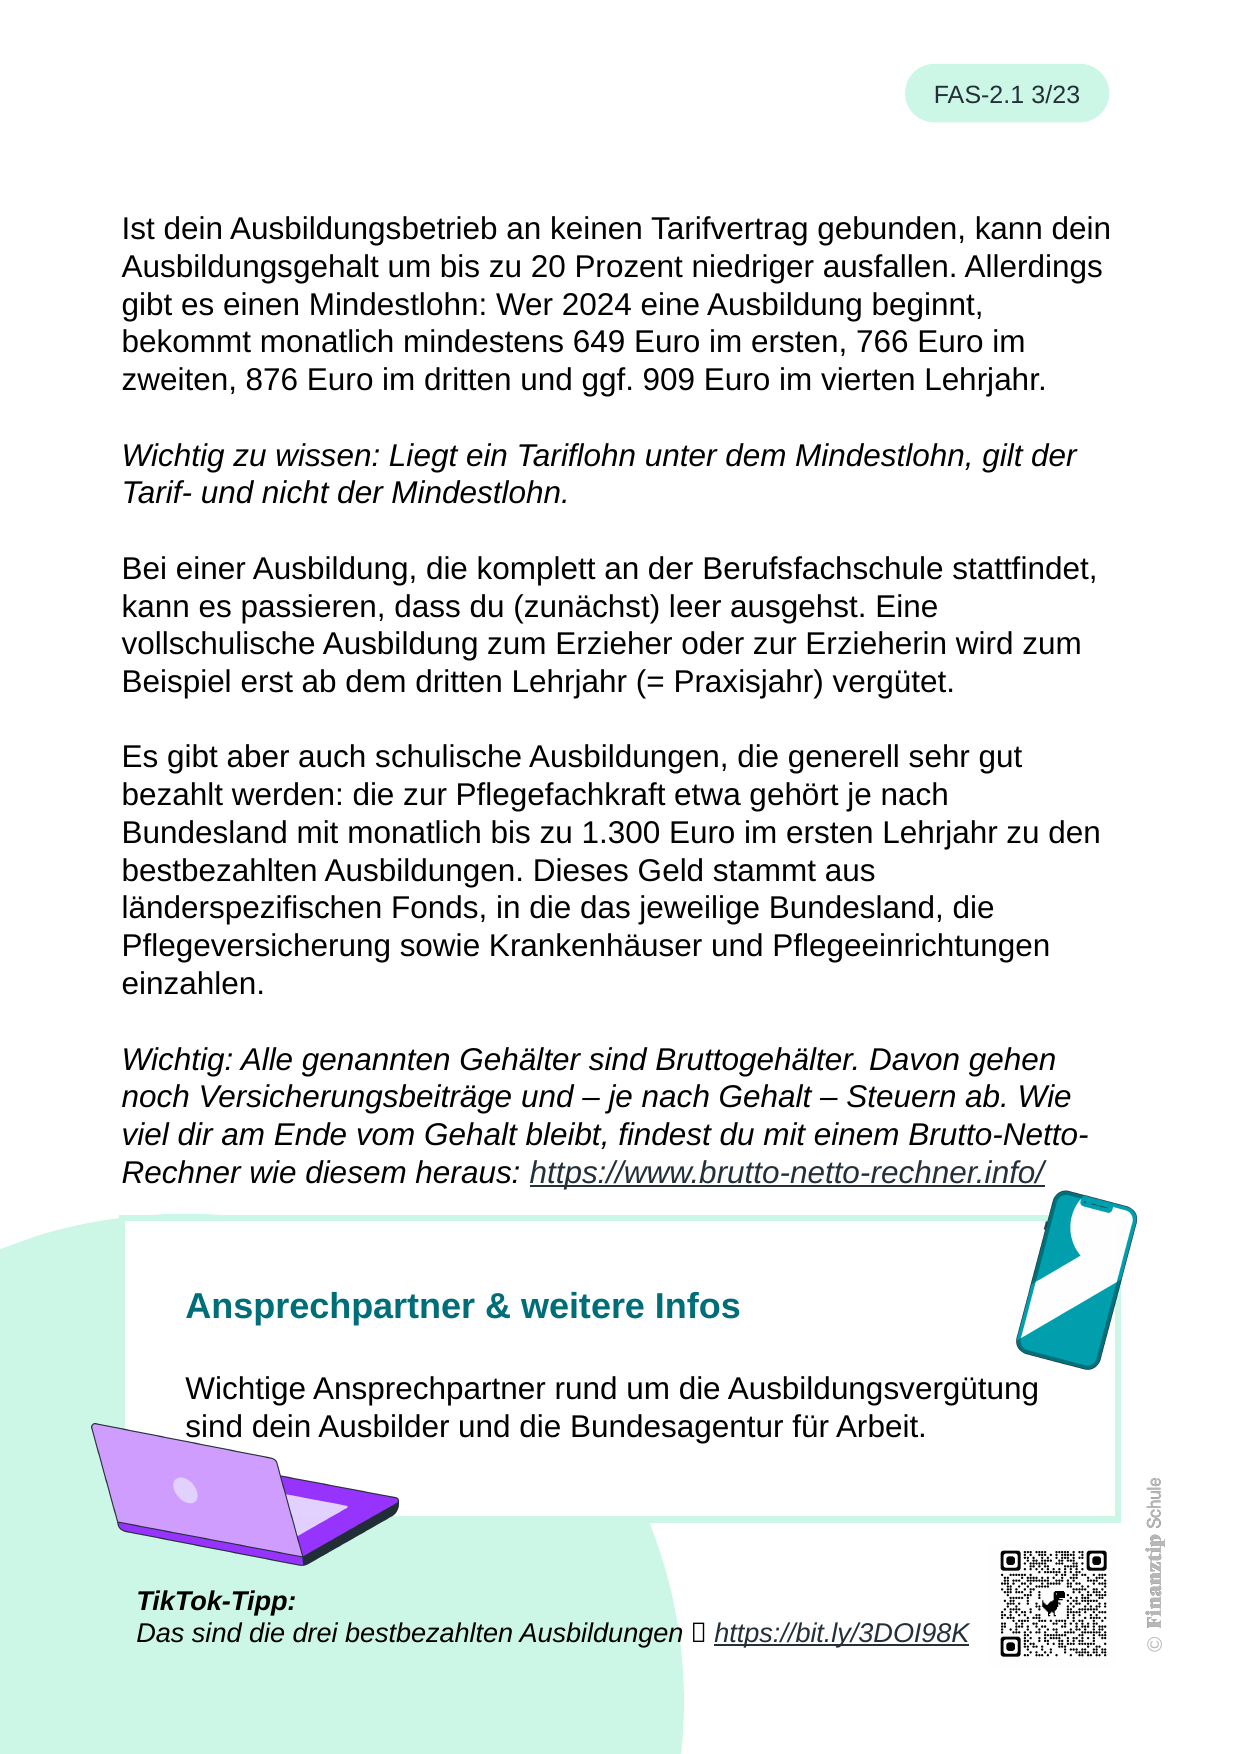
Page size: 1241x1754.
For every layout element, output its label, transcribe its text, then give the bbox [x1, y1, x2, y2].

text_box Ansprechpartner & weitere Infos Wichtige Ansprechpartner rund um die Ausbildungsvergütung sind dein Ausbilder und die Bundesagentur für Arbeit. [121, 1217, 1119, 1520]
text_box Ist dein Ausbildungsbetrieb an keinen Tarifvertrag gebunden, kann dein Ausbildungsgehalt um bis zu 20 Prozent niedriger ausfallen. Allerdings gibt es einen Mindestlohn: Wer 2024 eine Ausbildung beginnt, bekommt monatlich mindestens 649 Euro im ersten, 766 Euro im zweiten, 876 Euro im dritten und ggf. 909 Euro im vierten Lehrjahr. Wichtig zu wissen: Liegt ein Tariflohn unter dem Mindestlohn, gilt der Tarif- und nicht der Mindestlohn. Bei einer Ausbildung, die komplett an der Berufsfachschule stattfindet, kann es passieren, dass du (zunächst) leer ausgehst. Eine vollschulische Ausbildung zum Erzieher oder zur Erzieherin wird zum Beispiel erst ab dem dritten Lehrjahr (= Praxisjahr) vergütet. Es gibt aber auch schulische Ausbildungen, die generell sehr gut bezahlt werden: die zur Pflegefachkraft etwa gehört je nach Bundesland mit monatlich bis zu 1.300 Euro im ersten Lehrjahr zu den bestbezahlten Ausbildungen. Dieses Geld stammt aus länderspezifischen Fonds, in die das jeweilige Bundesland, die Pflegeversicherung sowie Krankenhäuser und Pflegeeinrichtungen einzahlen. Wichtig: Alle genannten Gehälter sind Bruttogehälter. Davon gehen noch Versicherungsbeiträge und – je nach Gehalt – Steuern ab. Wie viel dir am Ende vom Gehalt bleibt, findest du mit einem Brutto-Netto-Rechner wie diesem heraus: https://www.brutto-netto-rechner.info/ [121, 200, 1118, 1197]
picture [969, 1168, 1184, 1392]
picture [1143, 1478, 1165, 1628]
text_box TikTok-Tipp: Das sind die drei bestbezahlten Ausbildungen  https://bit.ly/3DOI98K [121, 1575, 989, 1656]
picture [91, 1423, 399, 1566]
picture [989, 1539, 1118, 1668]
